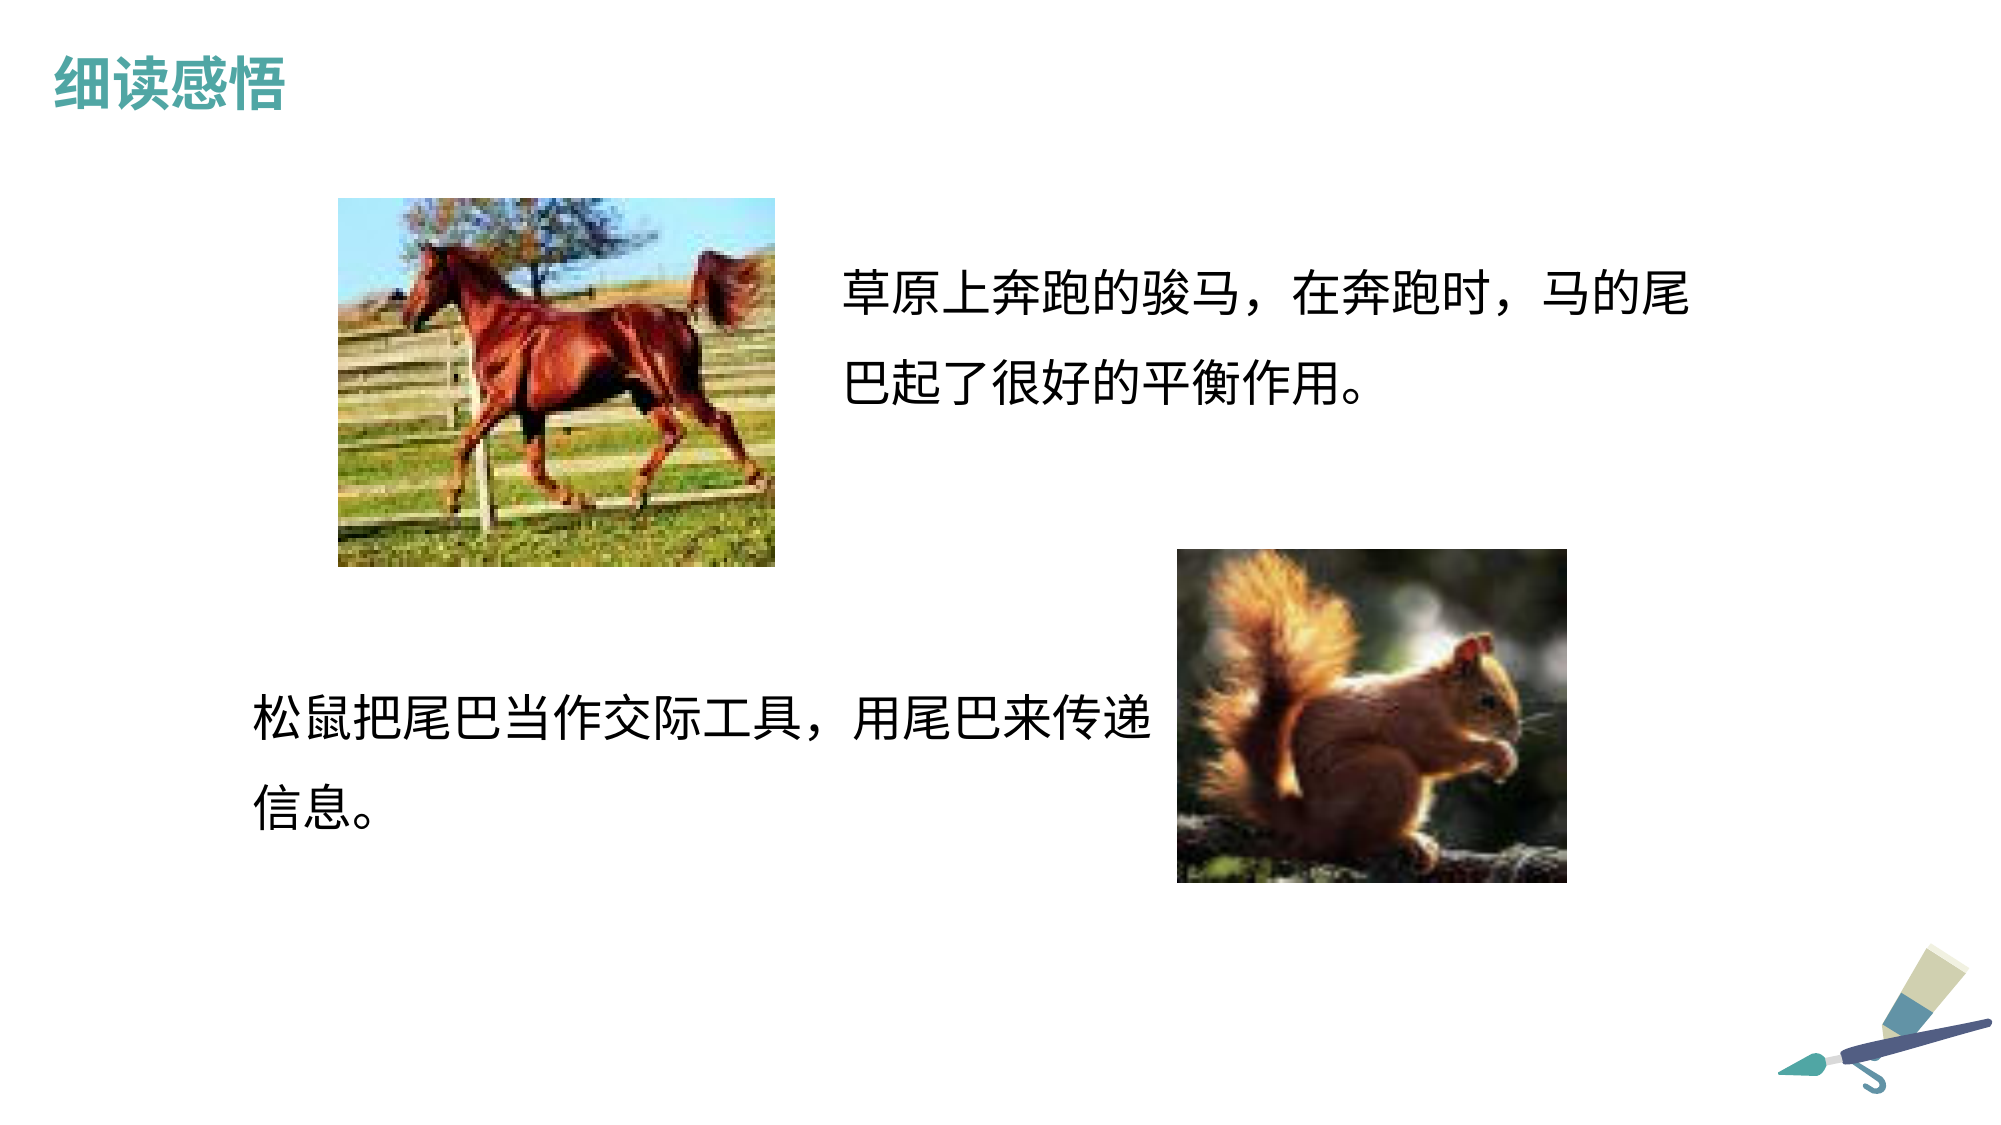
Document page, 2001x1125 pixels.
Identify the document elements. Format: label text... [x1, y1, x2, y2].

picture [338, 198, 775, 567]
picture [1177, 549, 1567, 883]
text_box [1811, 945, 1974, 1125]
text_box 细读感悟 [39, 39, 476, 125]
text_box 松鼠把尾巴当作交际工具，用尾巴来传递信息。 [237, 648, 1177, 844]
text_box 草原上奔跑的骏马，在奔跑时，马的尾巴起了很好的平衡作用。 [827, 223, 1755, 419]
